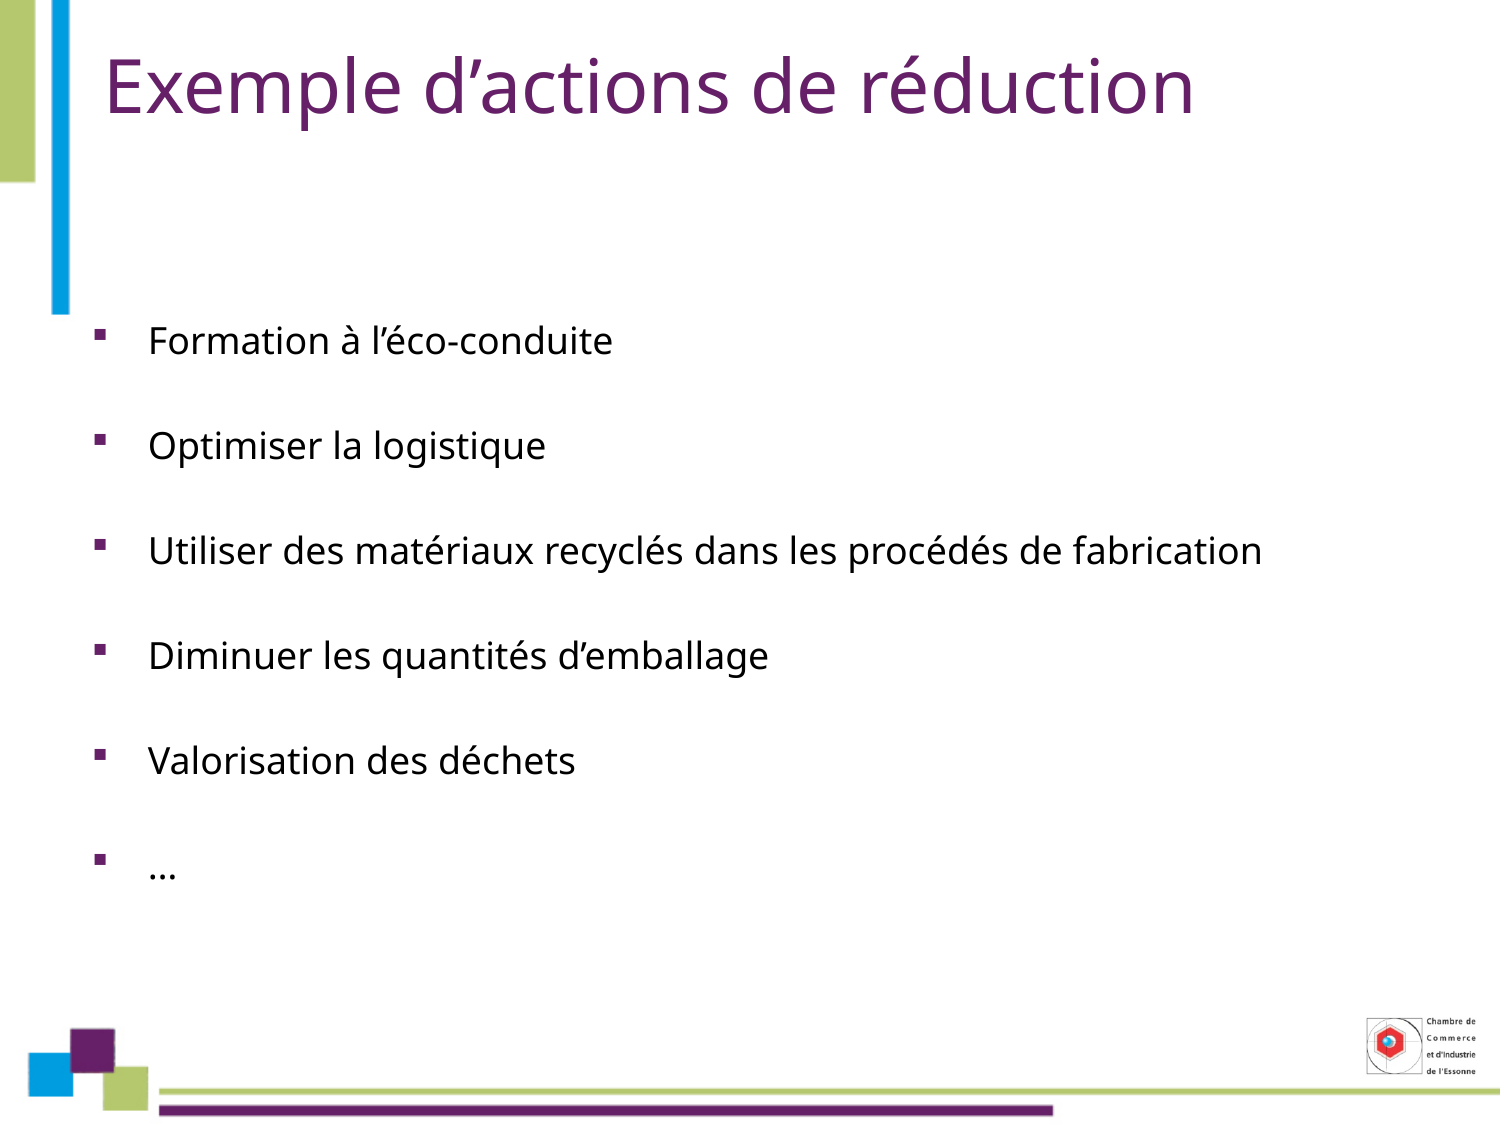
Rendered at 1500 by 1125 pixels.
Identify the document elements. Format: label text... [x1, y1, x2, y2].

title Exemple d’actions de réduction [88, 30, 1447, 149]
picture [0, 0, 83, 322]
picture [0, 1011, 1500, 1125]
list Formation à l’éco-conduite Optimiser la logistique Utiliser des matériaux recyclés dans les procédés de fabrication Diminuer les quantités d’emballage Valorisation des déchets … [76, 267, 1447, 964]
